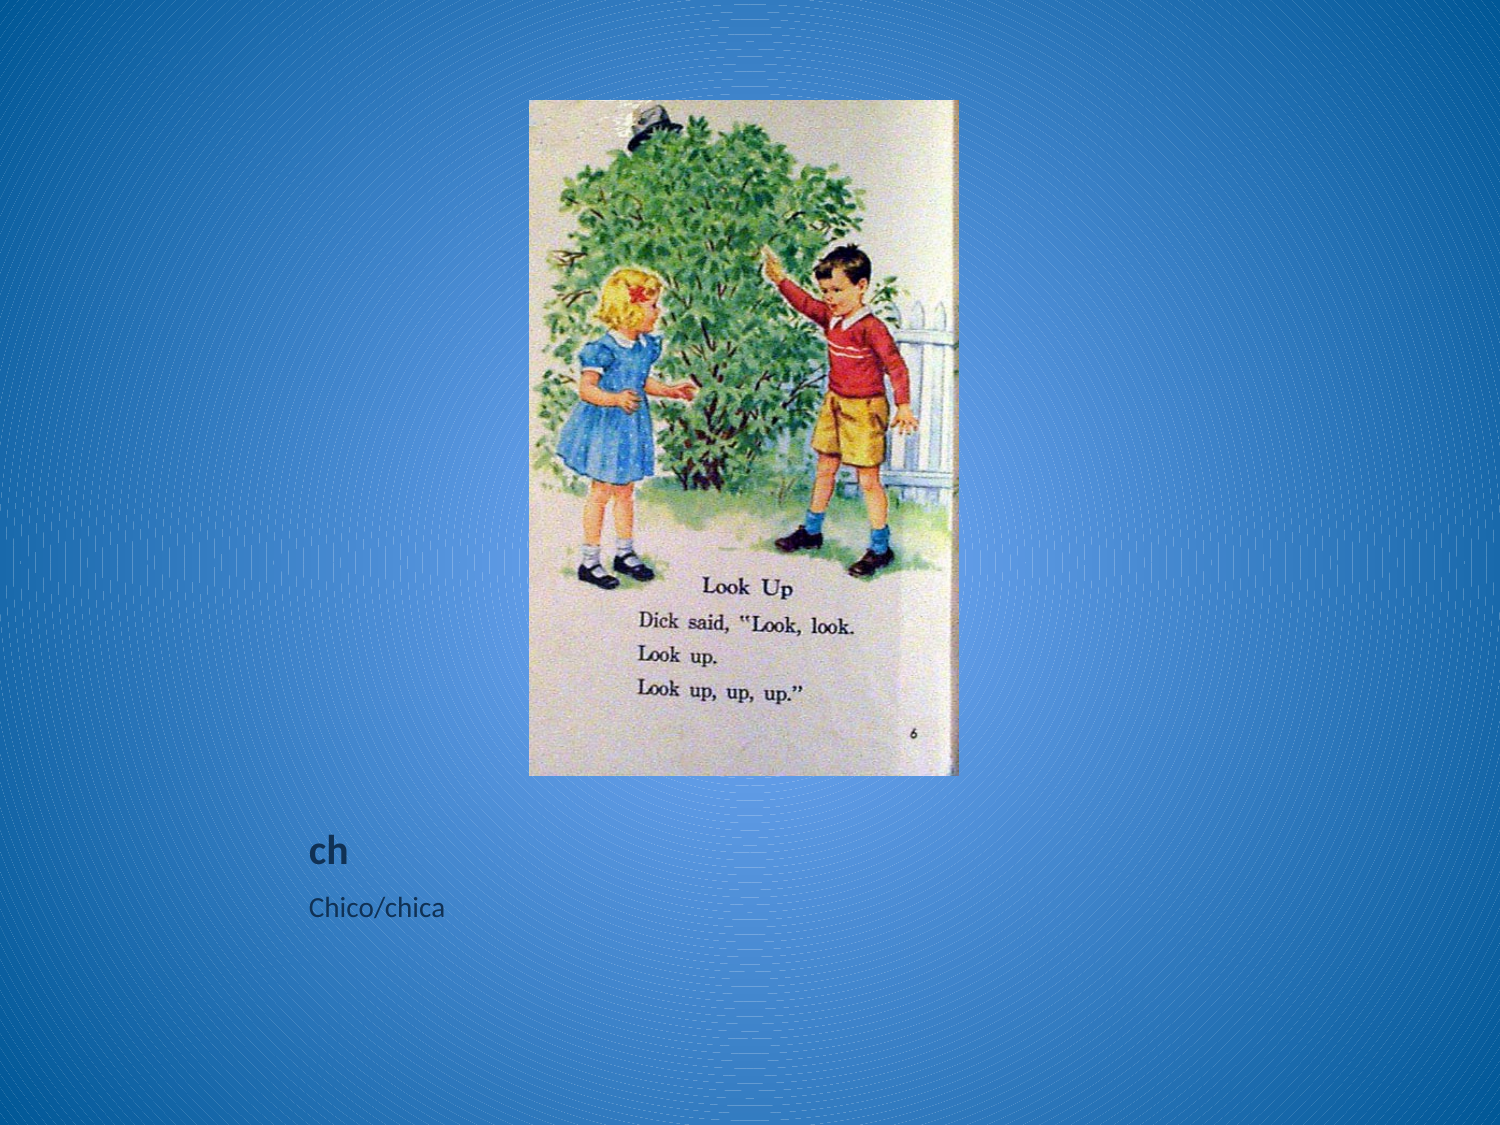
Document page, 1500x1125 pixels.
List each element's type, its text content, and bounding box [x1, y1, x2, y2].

list Chico/chica [294, 880, 1194, 1013]
title ch [294, 787, 1194, 880]
picture [293, 100, 1195, 776]
